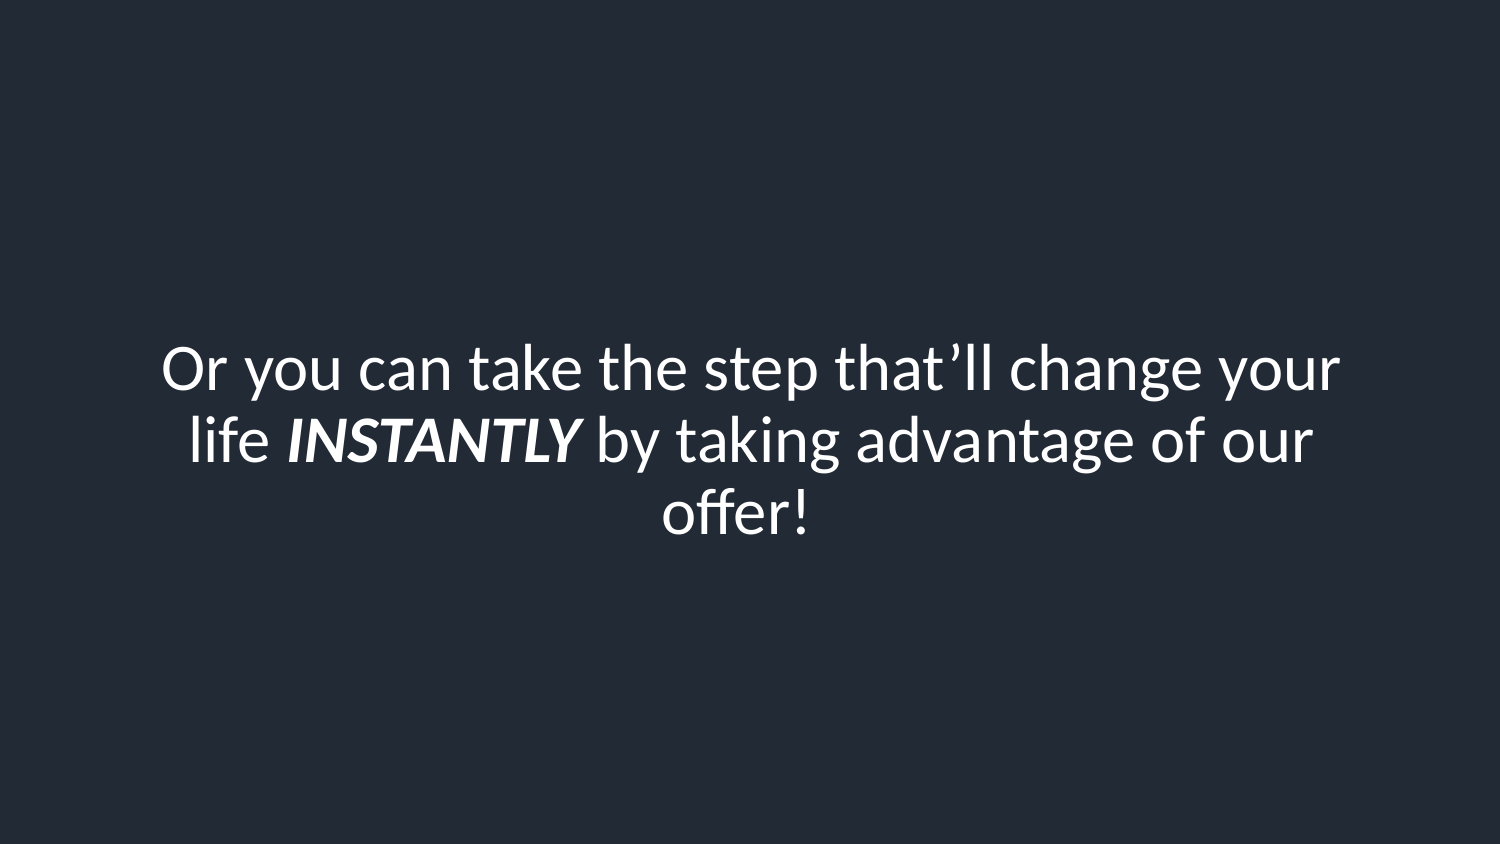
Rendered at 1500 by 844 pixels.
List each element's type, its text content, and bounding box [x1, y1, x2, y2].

list Or you can take the step that’ll change your life INSTANTLY by taking advantage of our offer! [105, 325, 1399, 764]
